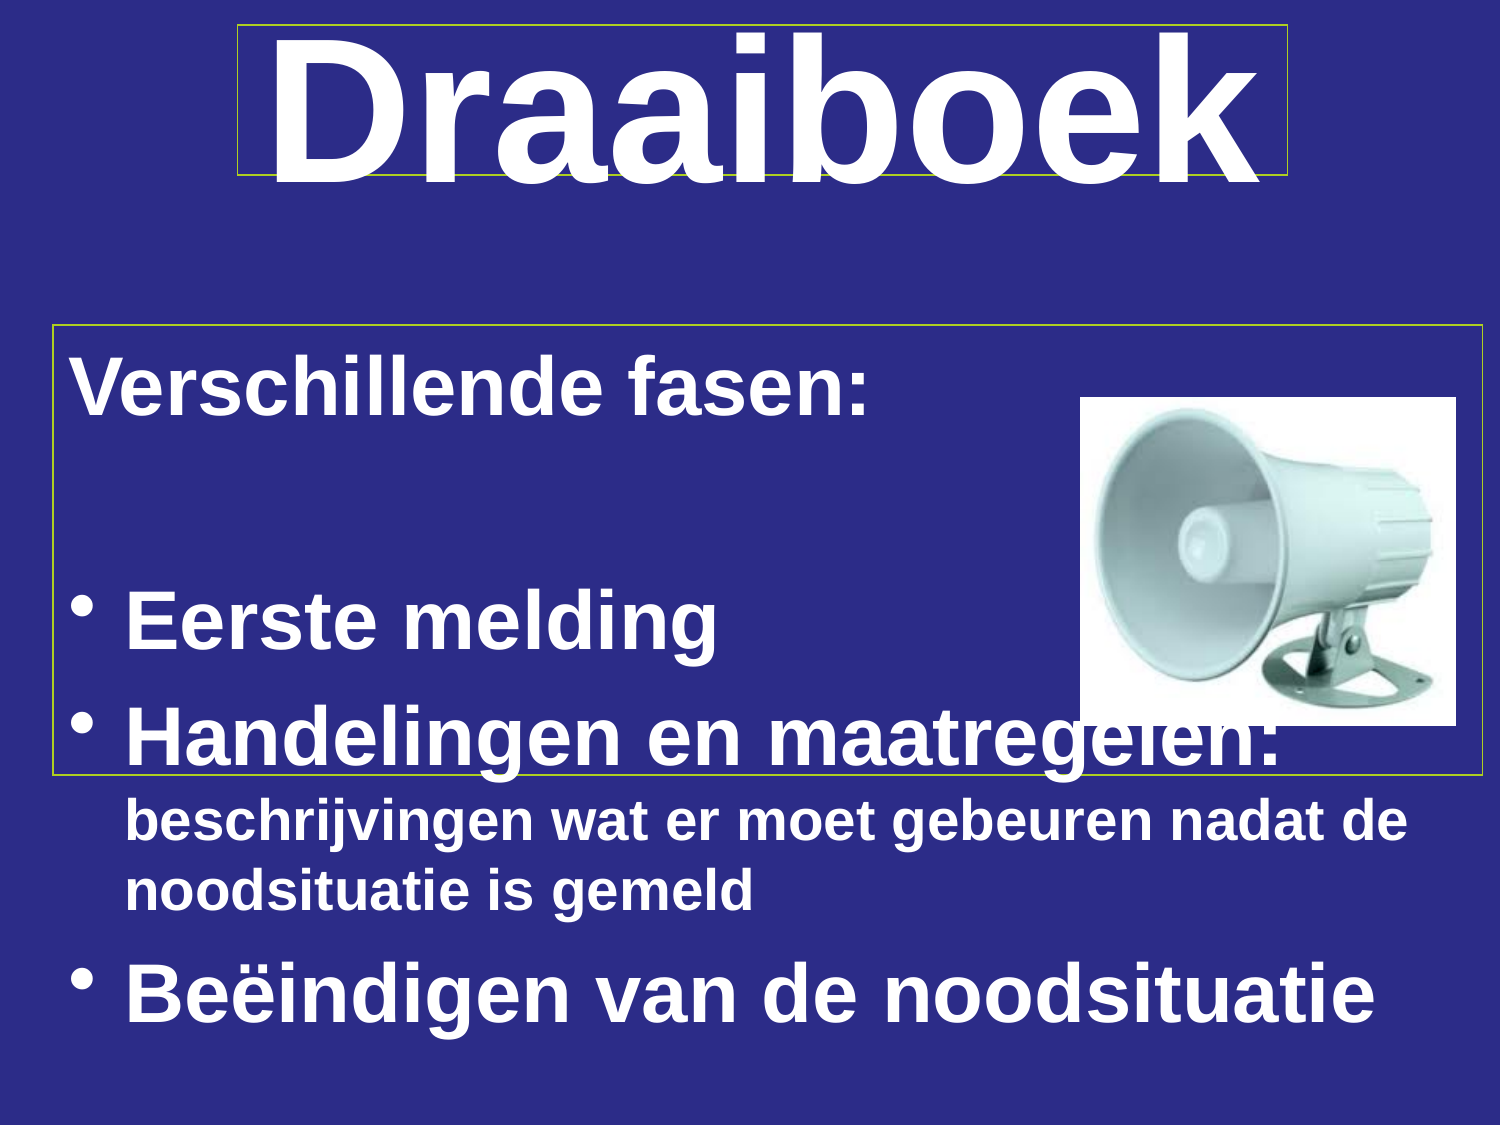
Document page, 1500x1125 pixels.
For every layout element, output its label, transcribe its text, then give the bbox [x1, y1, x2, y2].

picture [1080, 397, 1456, 727]
list Verschillende fasen: Eerste melding Handelingen en maatregelen: beschrijvingen wat er moet gebeuren nadat de noodsituatie is gemeld Beëindigen van de noodsituatie [52, 324, 1483, 776]
title Draaiboek [237, 24, 1288, 176]
